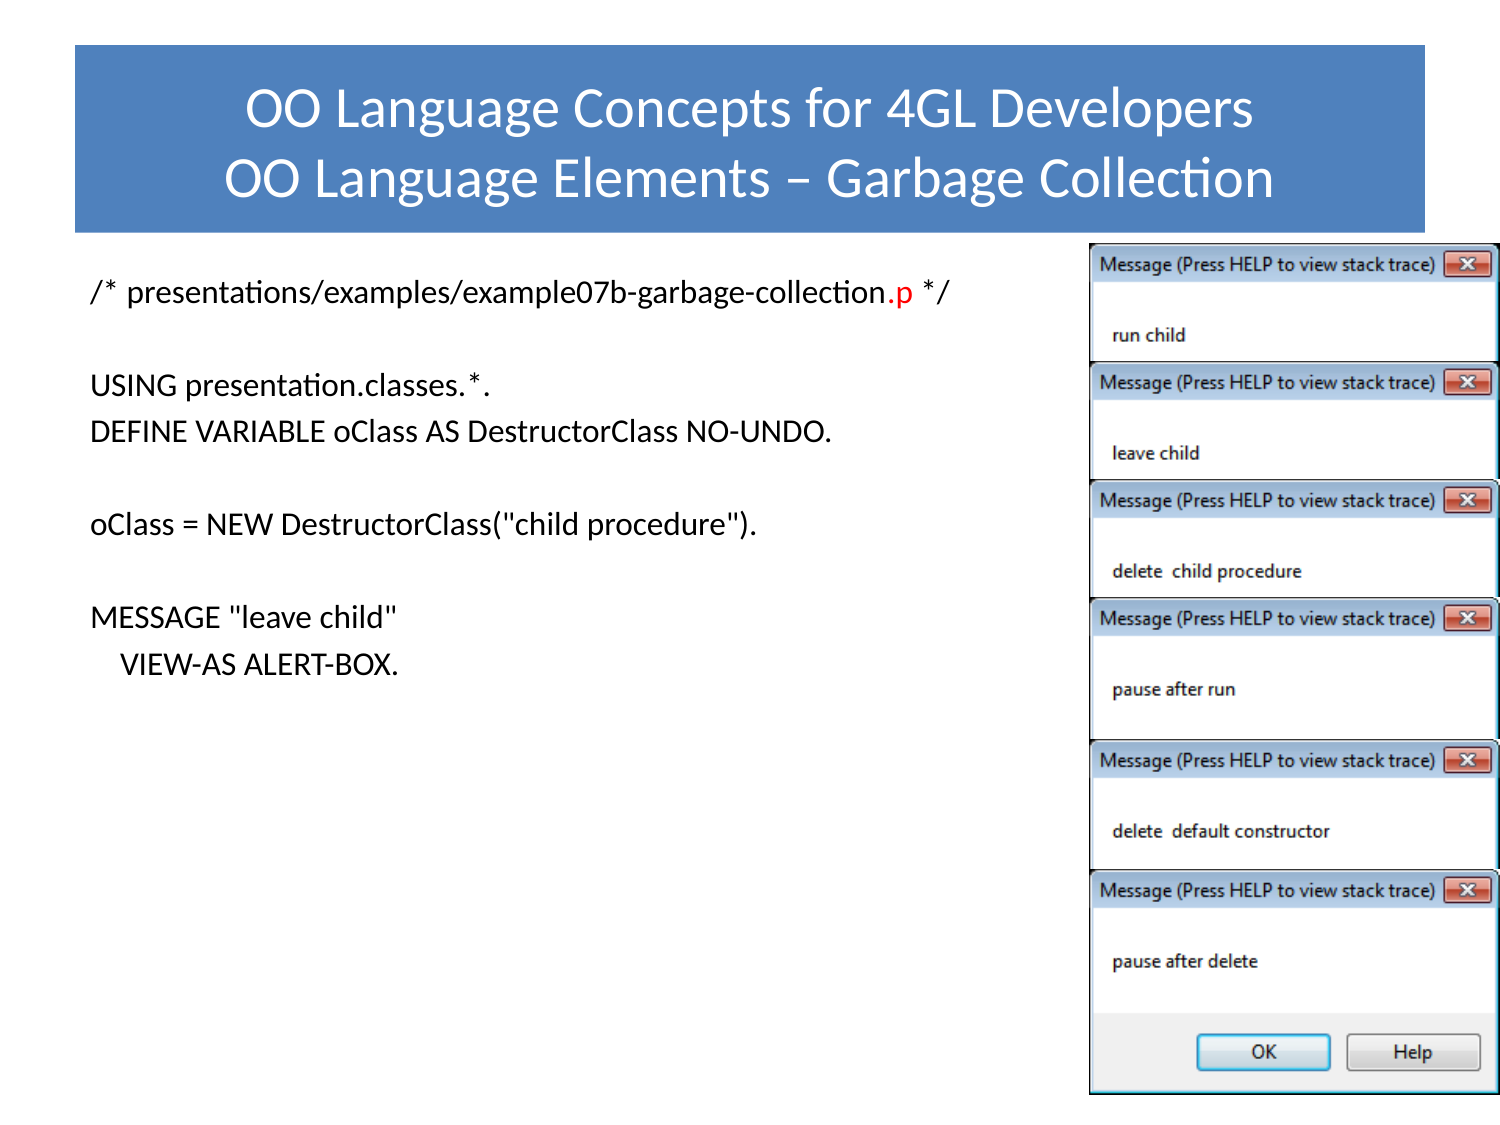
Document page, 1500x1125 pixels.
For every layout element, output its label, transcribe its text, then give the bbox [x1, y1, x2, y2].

list /* presentations/examples/example07b-garbage-collection.p */ USING presentation.classes.*. DEFINE VARIABLE oClass AS DestructorClass NO-UNDO. oClass = NEW DestructorClass("child procedure"). MESSAGE "leave child" VIEW-AS ALERT-BOX. [75, 262, 1083, 1005]
picture [1088, 243, 1500, 1095]
title OO Language Concepts for 4GL Developers OO Language Elements – Garbage Collection [75, 45, 1425, 233]
